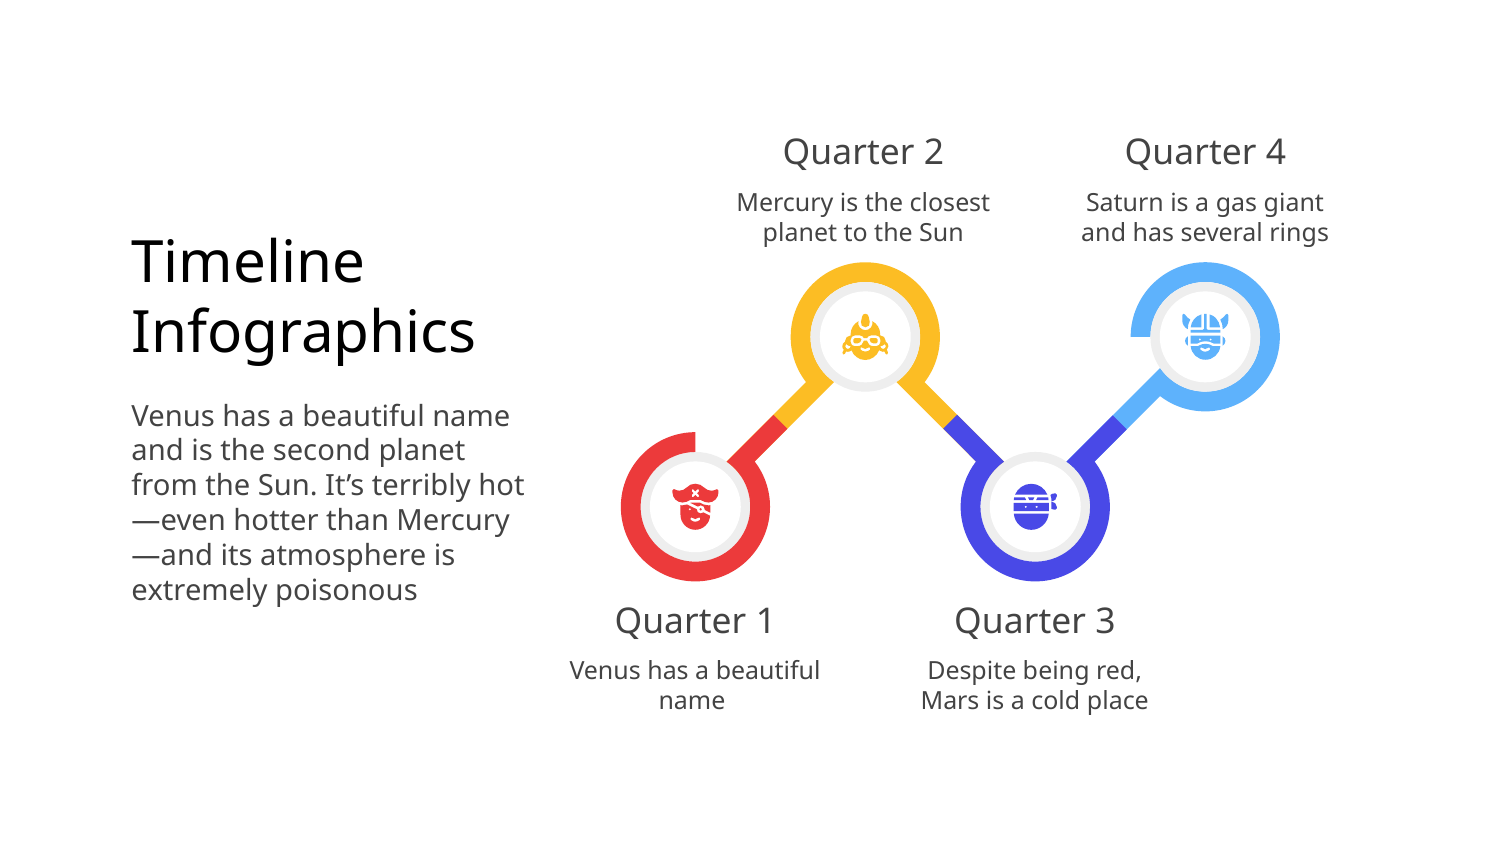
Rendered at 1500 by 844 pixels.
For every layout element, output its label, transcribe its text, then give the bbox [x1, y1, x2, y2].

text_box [880, 414, 1190, 729]
title Timeline Infographics [116, 224, 524, 365]
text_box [540, 414, 851, 729]
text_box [1050, 115, 1361, 483]
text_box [708, 115, 1019, 484]
text_box Venus has a beautiful name and is the second planet from the Sun. It’s terribly hot—even hotter than Mercury—and its atmosphere is extremely poisonous [116, 381, 548, 619]
